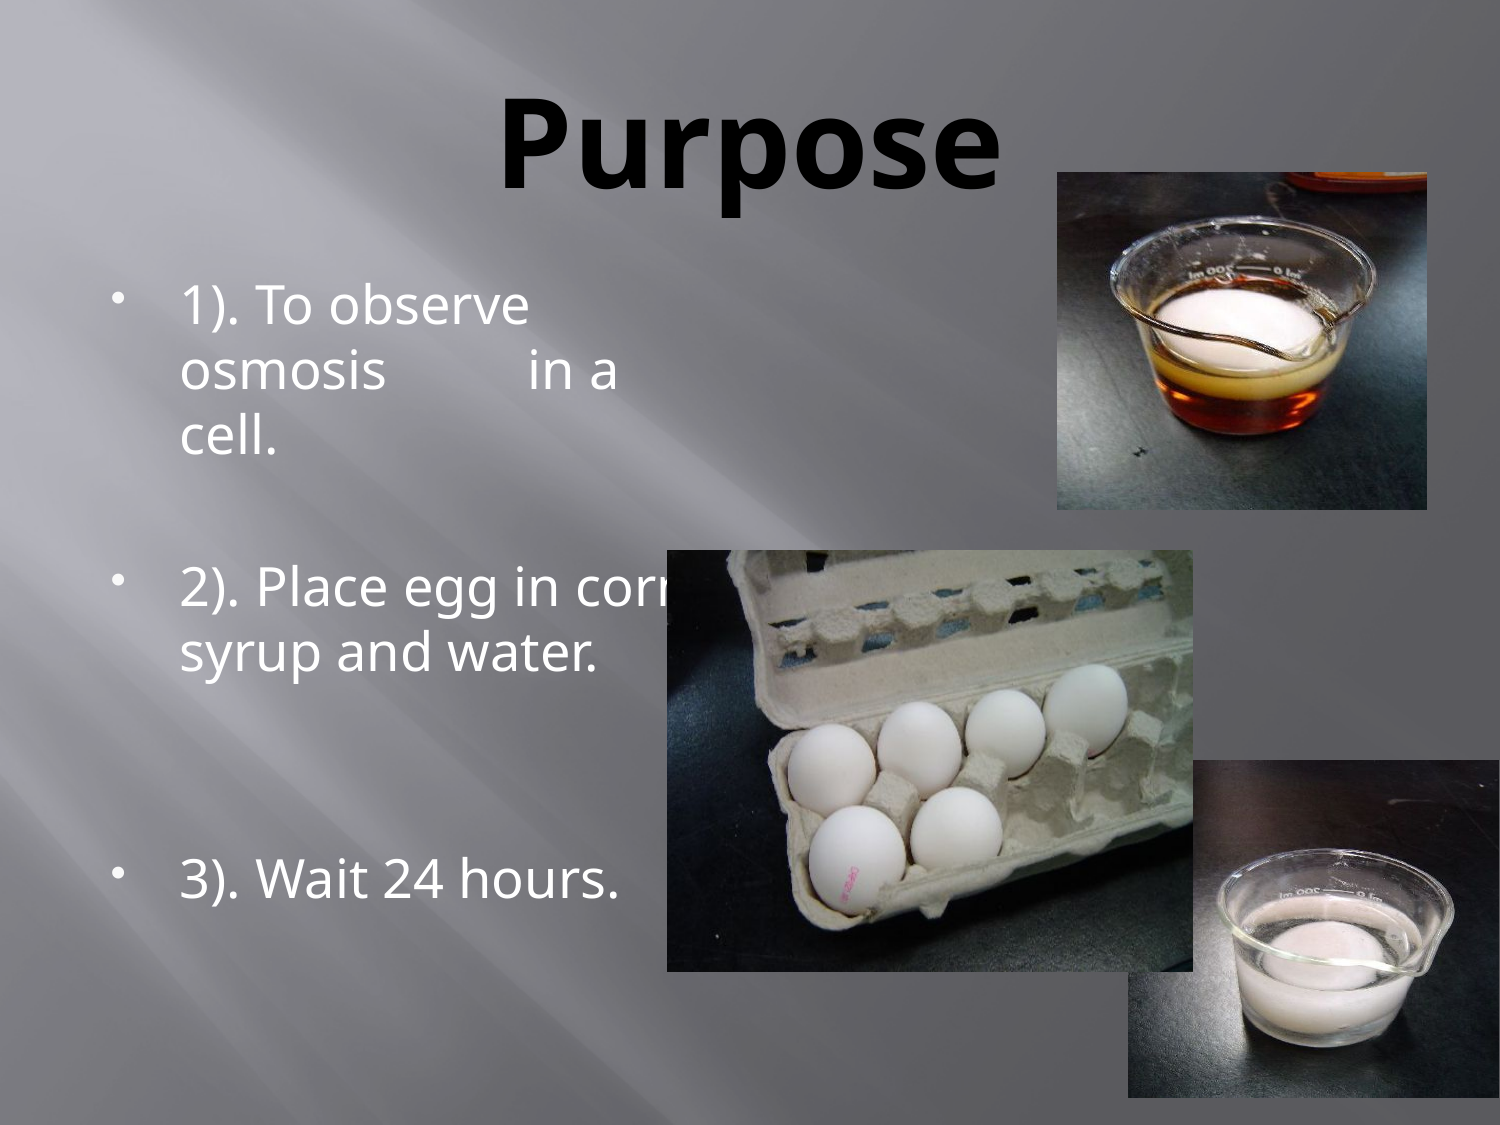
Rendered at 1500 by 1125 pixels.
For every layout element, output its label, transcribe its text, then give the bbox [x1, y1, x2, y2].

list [1128, 760, 1499, 1098]
picture [1056, 172, 1428, 510]
title Purpose [75, 45, 1425, 233]
list 1). To observe osmosis in a cell. 2). Place egg in corn syrup and water. 3). Wait 24 hours. [75, 262, 738, 1005]
picture [666, 550, 1194, 972]
